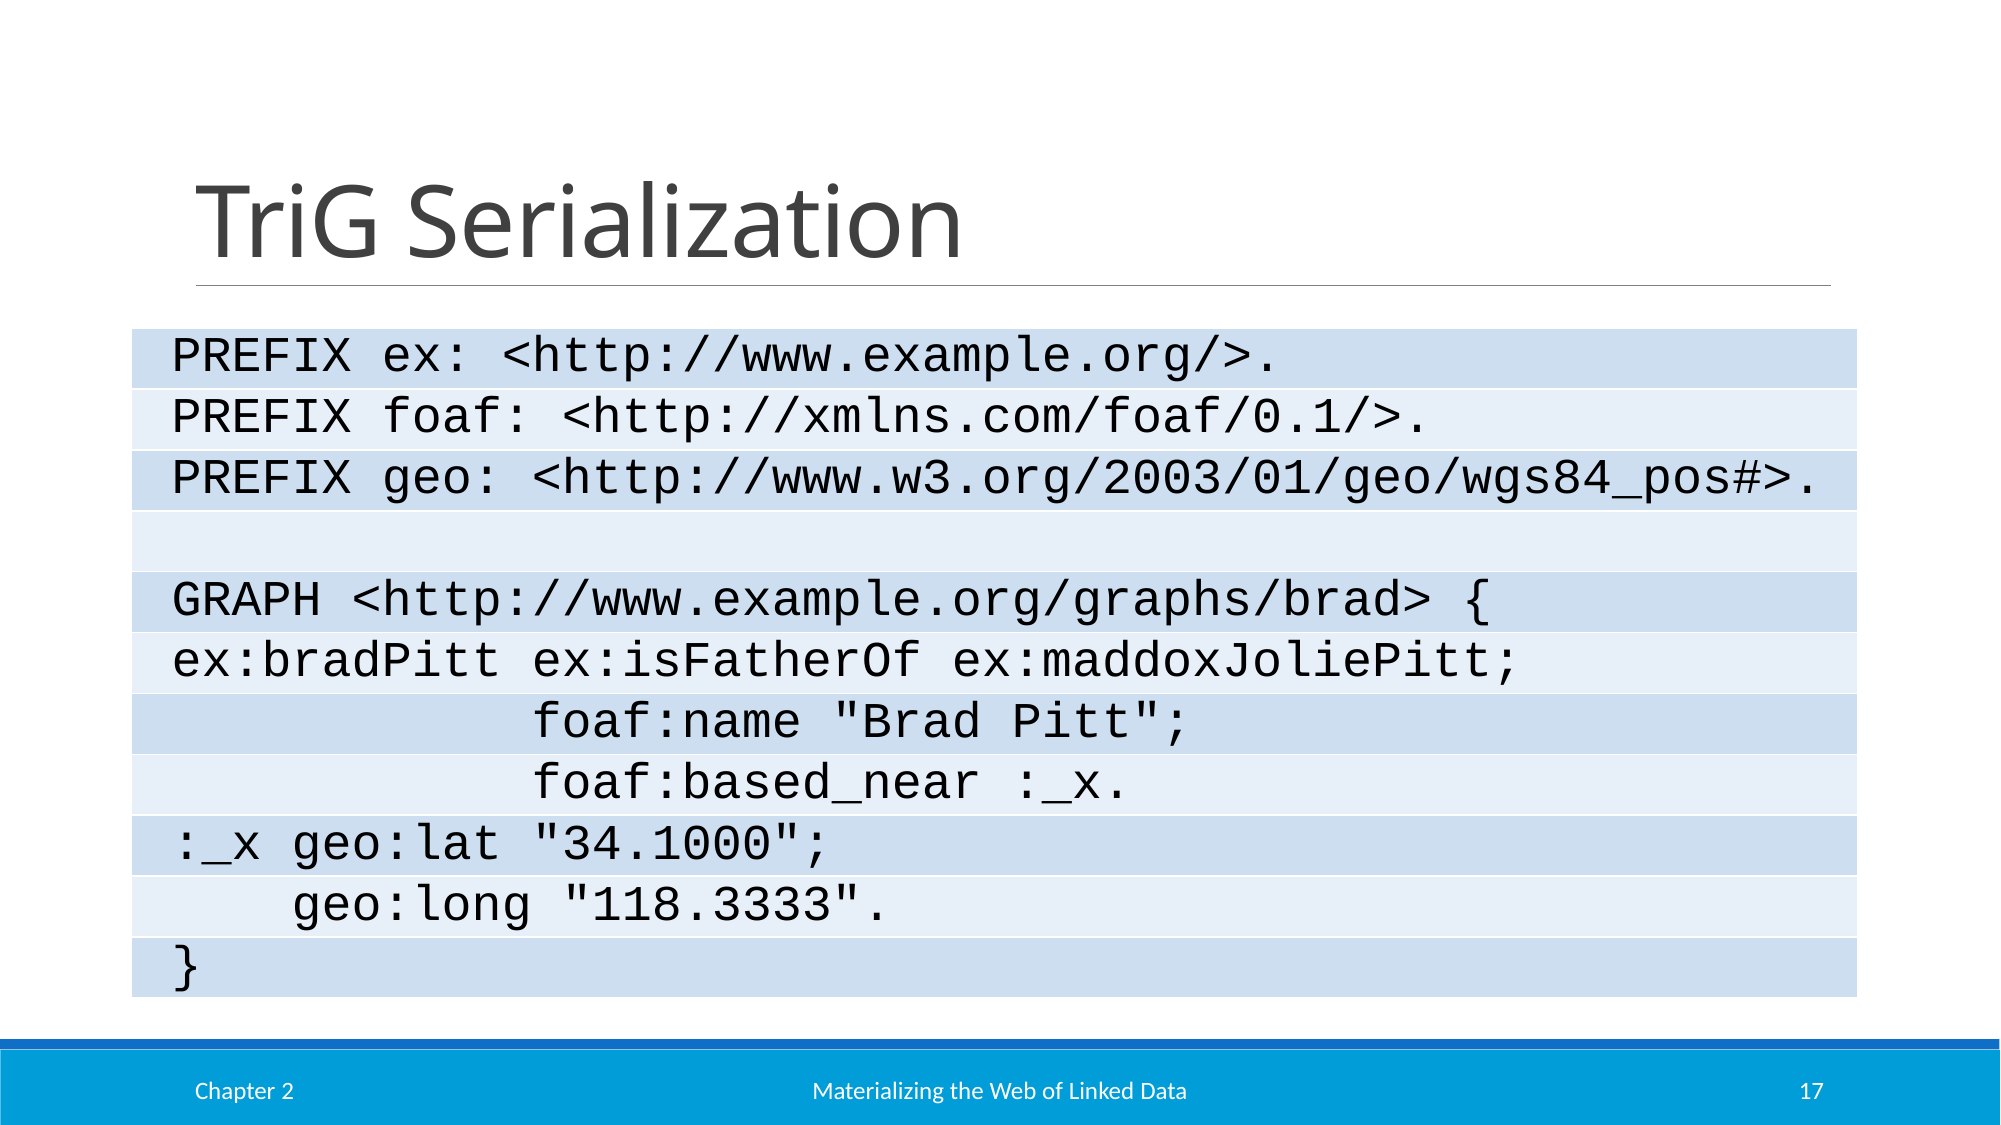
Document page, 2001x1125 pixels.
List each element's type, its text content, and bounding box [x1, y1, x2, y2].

table_cell GRAPH <http://www.example.org/graphs/brad> { [132, 572, 1857, 632]
table_cell ex:bradPitt ex:isFatherOf ex:maddoxJoliePitt; [132, 633, 1857, 693]
footer Materializing the Web of Linked Data [604, 1059, 1396, 1120]
table_cell foaf:based_near :_x. [132, 755, 1857, 814]
table_header PREFIX ex: <http://www.example.org/>. [132, 329, 1857, 388]
table_cell } [132, 938, 1857, 997]
title TriG Serialization [180, 47, 1830, 285]
table_cell [132, 512, 1857, 571]
table_cell foaf:name "Brad Pitt"; [132, 694, 1857, 754]
table_cell PREFIX foaf: <http://xmlns.com/foaf/0.1/>. [132, 390, 1857, 449]
table_cell PREFIX geo: <http://www.w3.org/2003/01/geo/wgs84_pos#>. [132, 451, 1857, 510]
table_cell :_x geo:lat "34.1000"; [132, 816, 1857, 875]
slide_number Chapter 2 [180, 1059, 586, 1120]
table_cell geo:long "118.3333". [132, 877, 1857, 936]
slide_number 17 [1624, 1059, 1840, 1120]
